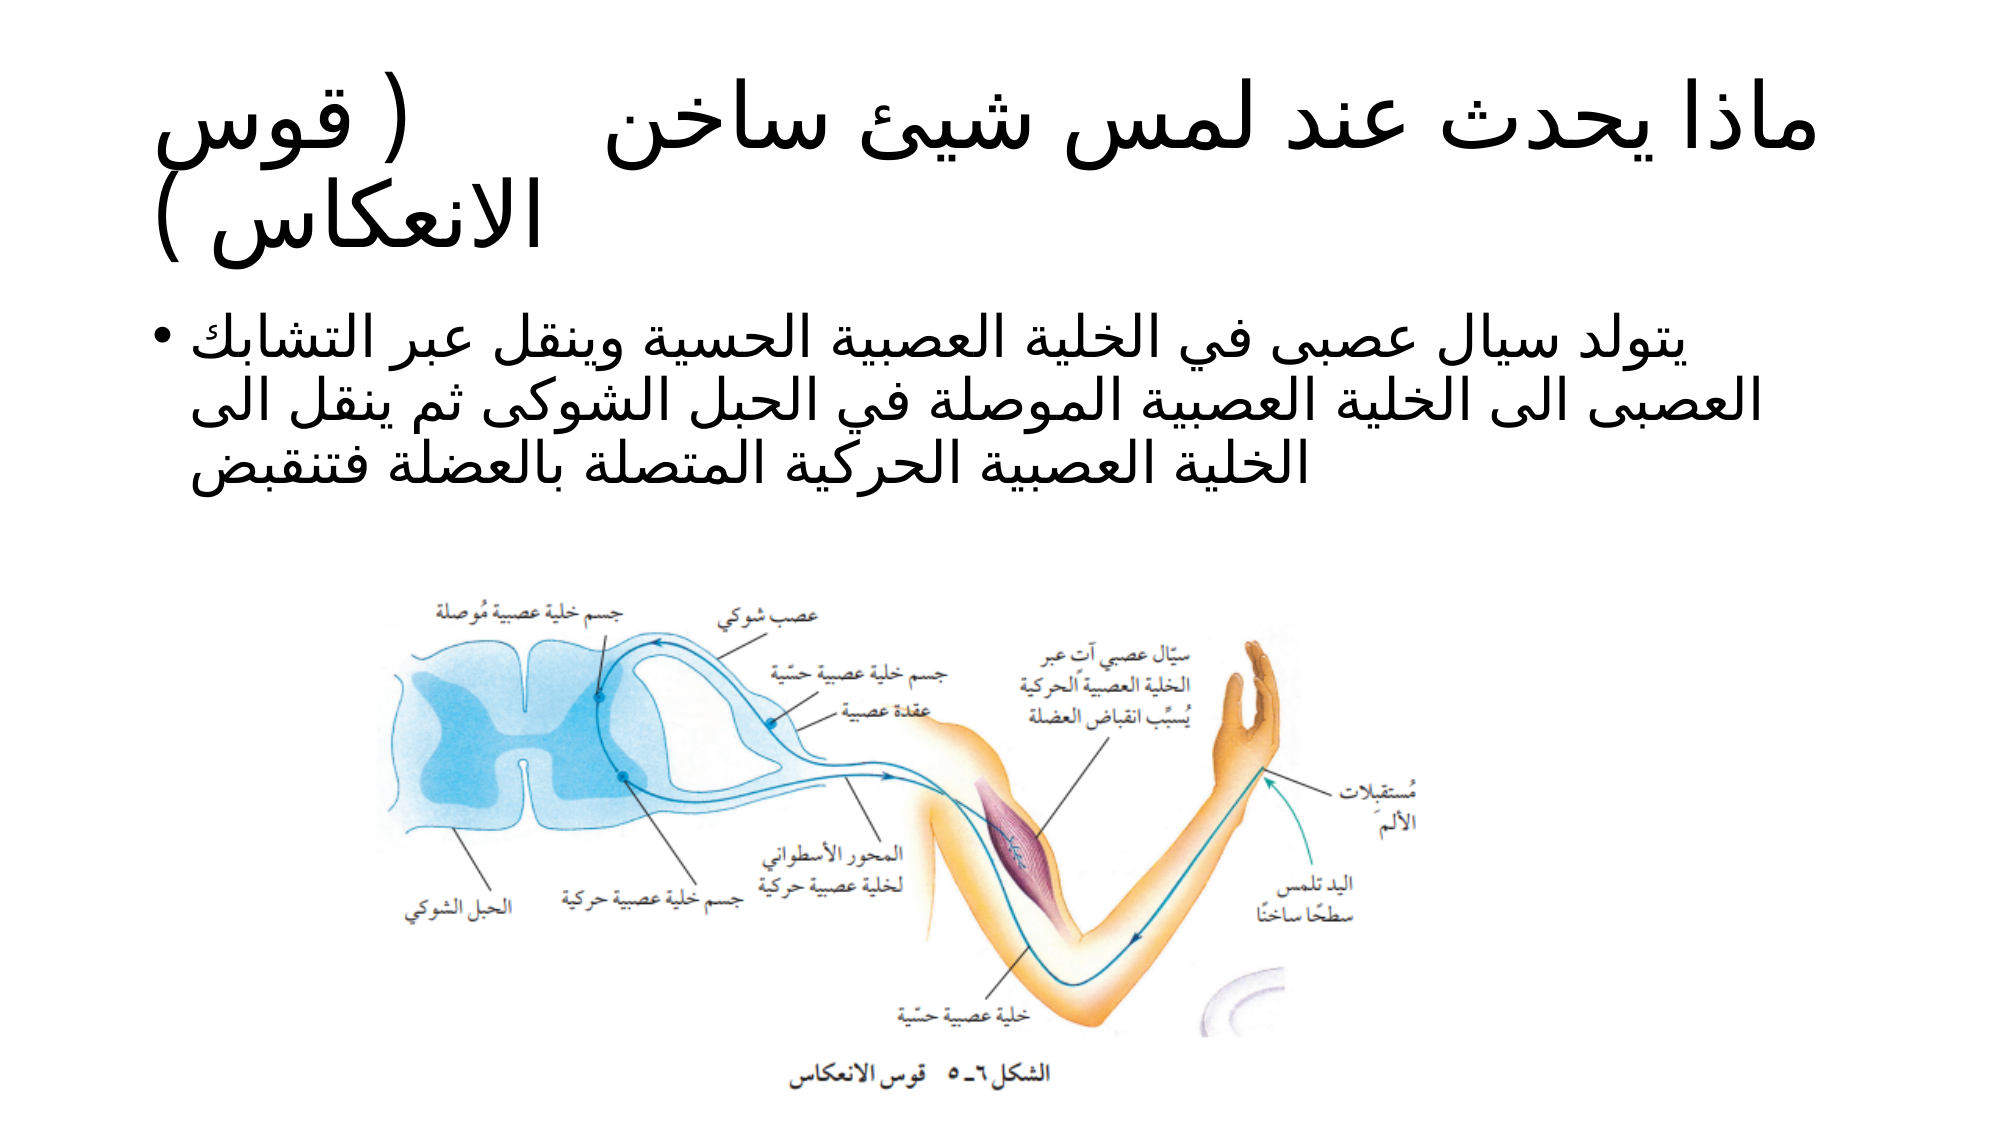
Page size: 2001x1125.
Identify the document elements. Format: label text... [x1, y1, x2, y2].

title ماذا يحدث عند لمس شيئ ساخن ( قوس الانعكاس ) [137, 59, 1863, 278]
list يتولد سيال عصبى في الخلية العصبية الحسية وينقل عبر التشابك العصبى الى الخلية العصبية الموصلة في الحبل الشوكى ثم ينقل الى الخلية العصبية الحركية المتصلة بالعضلة فتنقبض [137, 299, 1863, 1014]
picture [271, 570, 1491, 1125]
